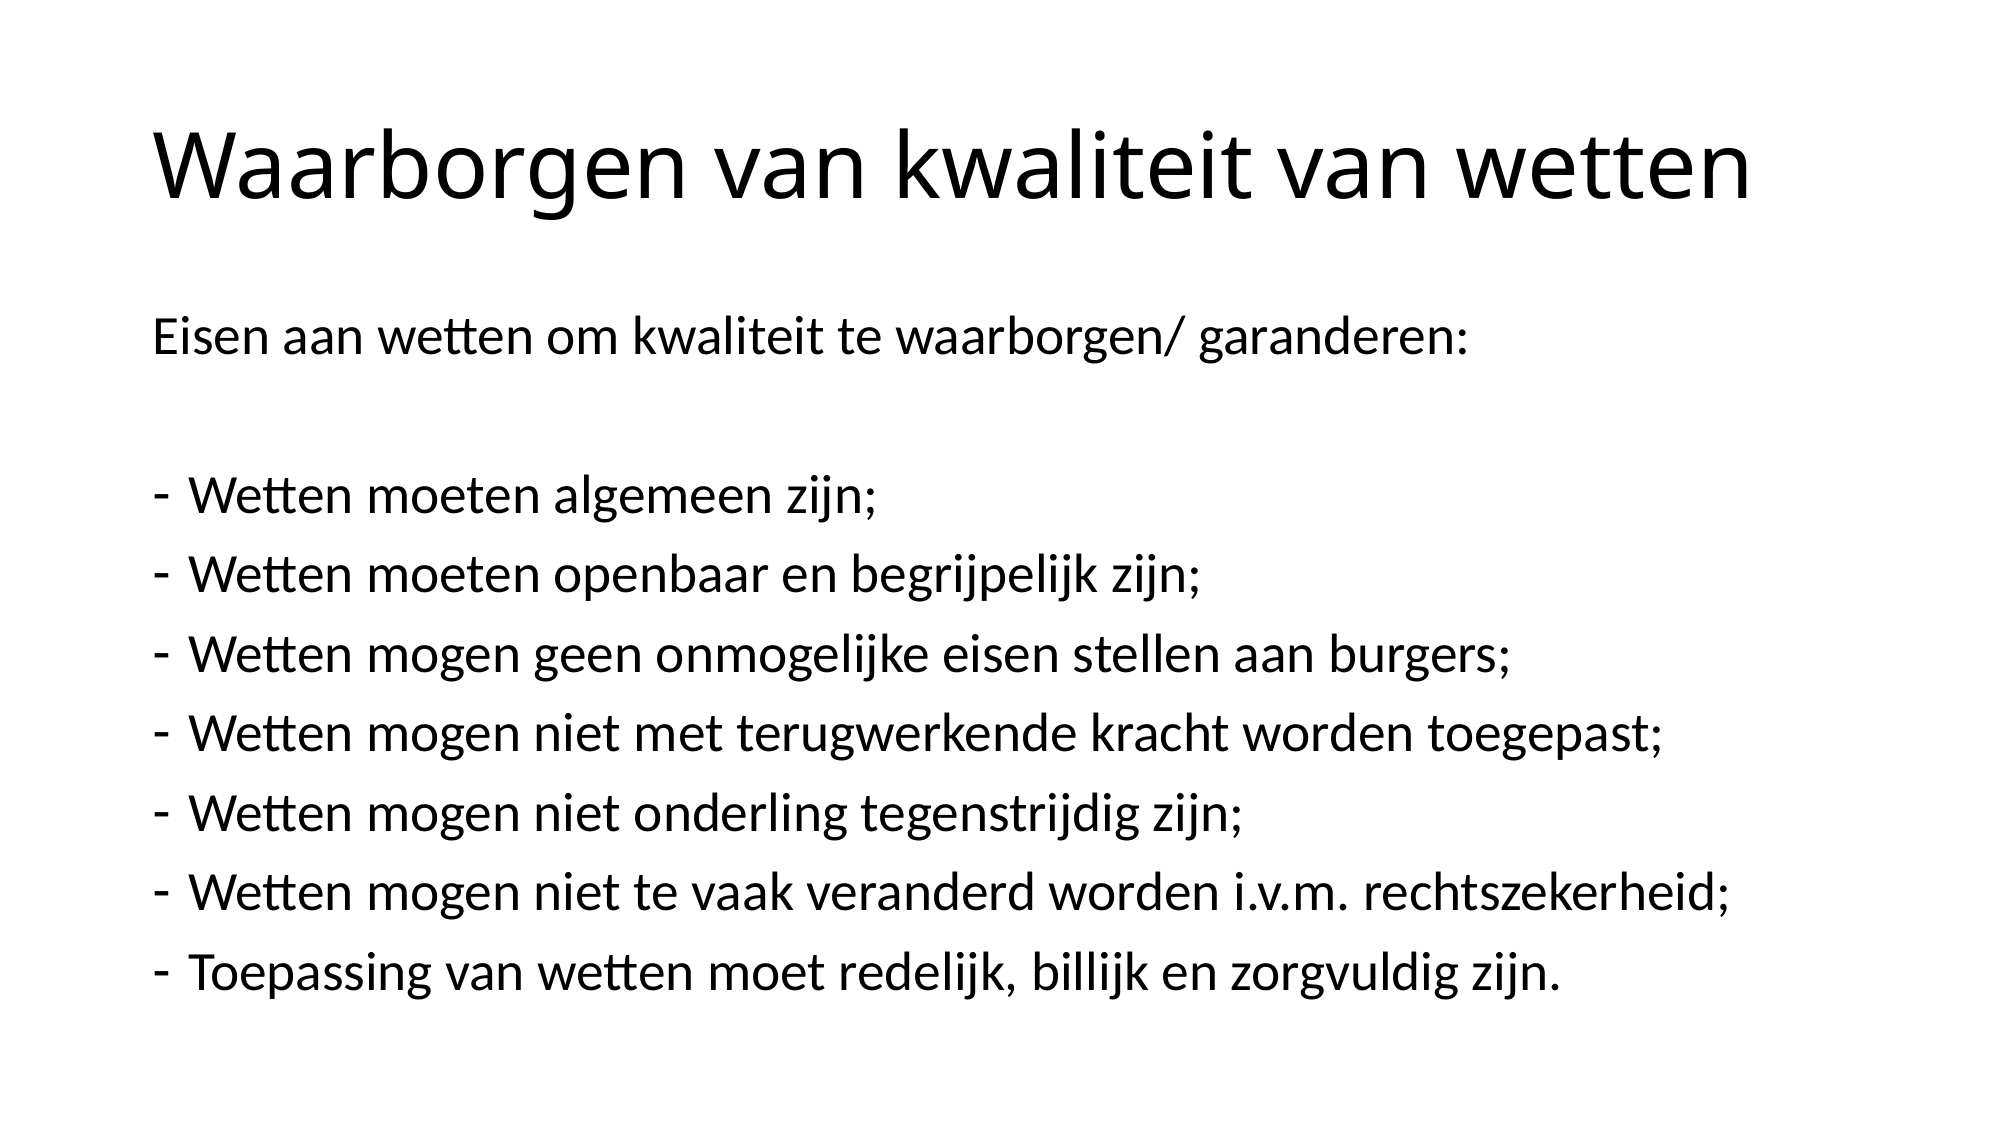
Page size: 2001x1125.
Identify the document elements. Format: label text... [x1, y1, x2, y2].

list Eisen aan wetten om kwaliteit te waarborgen/ garanderen: Wetten moeten algemeen zijn; Wetten moeten openbaar en begrijpelijk zijn; Wetten mogen geen onmogelijke eisen stellen aan burgers; Wetten mogen niet met terugwerkende kracht worden toegepast; Wetten mogen niet onderling tegenstrijdig zijn; Wetten mogen niet te vaak veranderd worden i.v.m. rechtszekerheid; Toepassing van wetten moet redelijk, billijk en zorgvuldig zijn. [137, 299, 1863, 1014]
title Waarborgen van kwaliteit van wetten [137, 59, 1863, 278]
